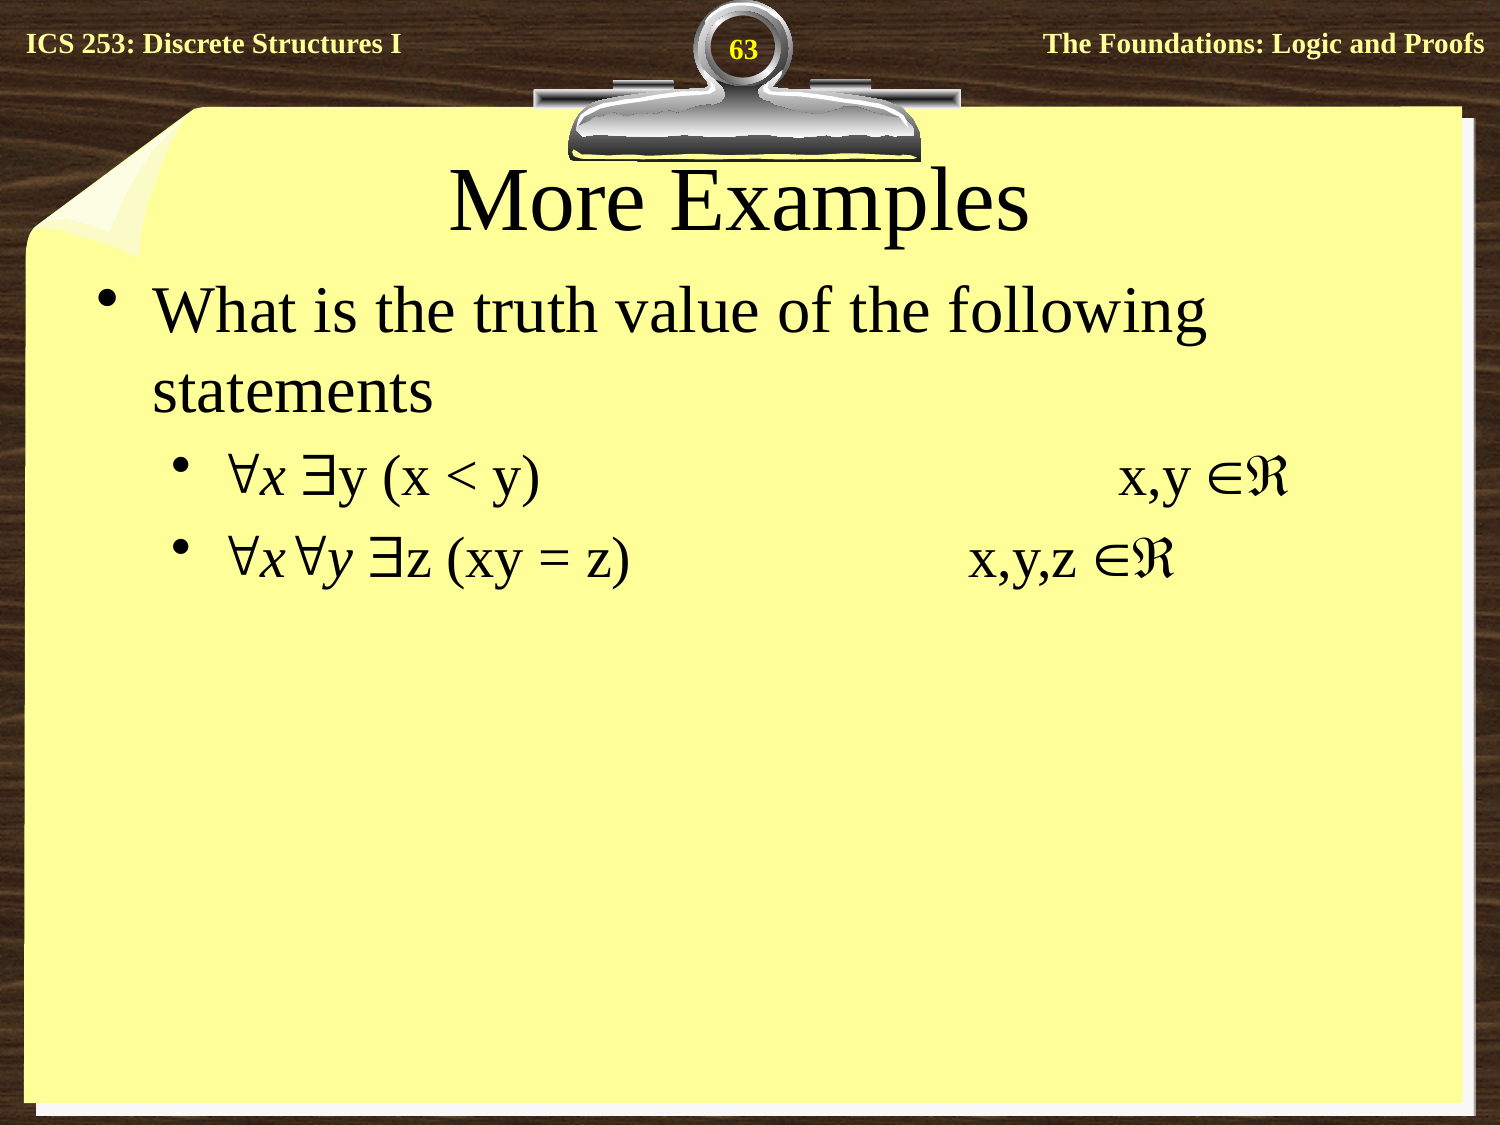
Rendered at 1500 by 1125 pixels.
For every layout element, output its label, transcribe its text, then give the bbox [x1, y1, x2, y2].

list What is the truth value of the following statements x y (x < y) x,y  xy z (xy = z) x,y,z  [81, 257, 1405, 1079]
title More Examples [77, 140, 1403, 246]
slide_number 63 [423, 5, 774, 91]
picture [0, 0, 1500, 1125]
